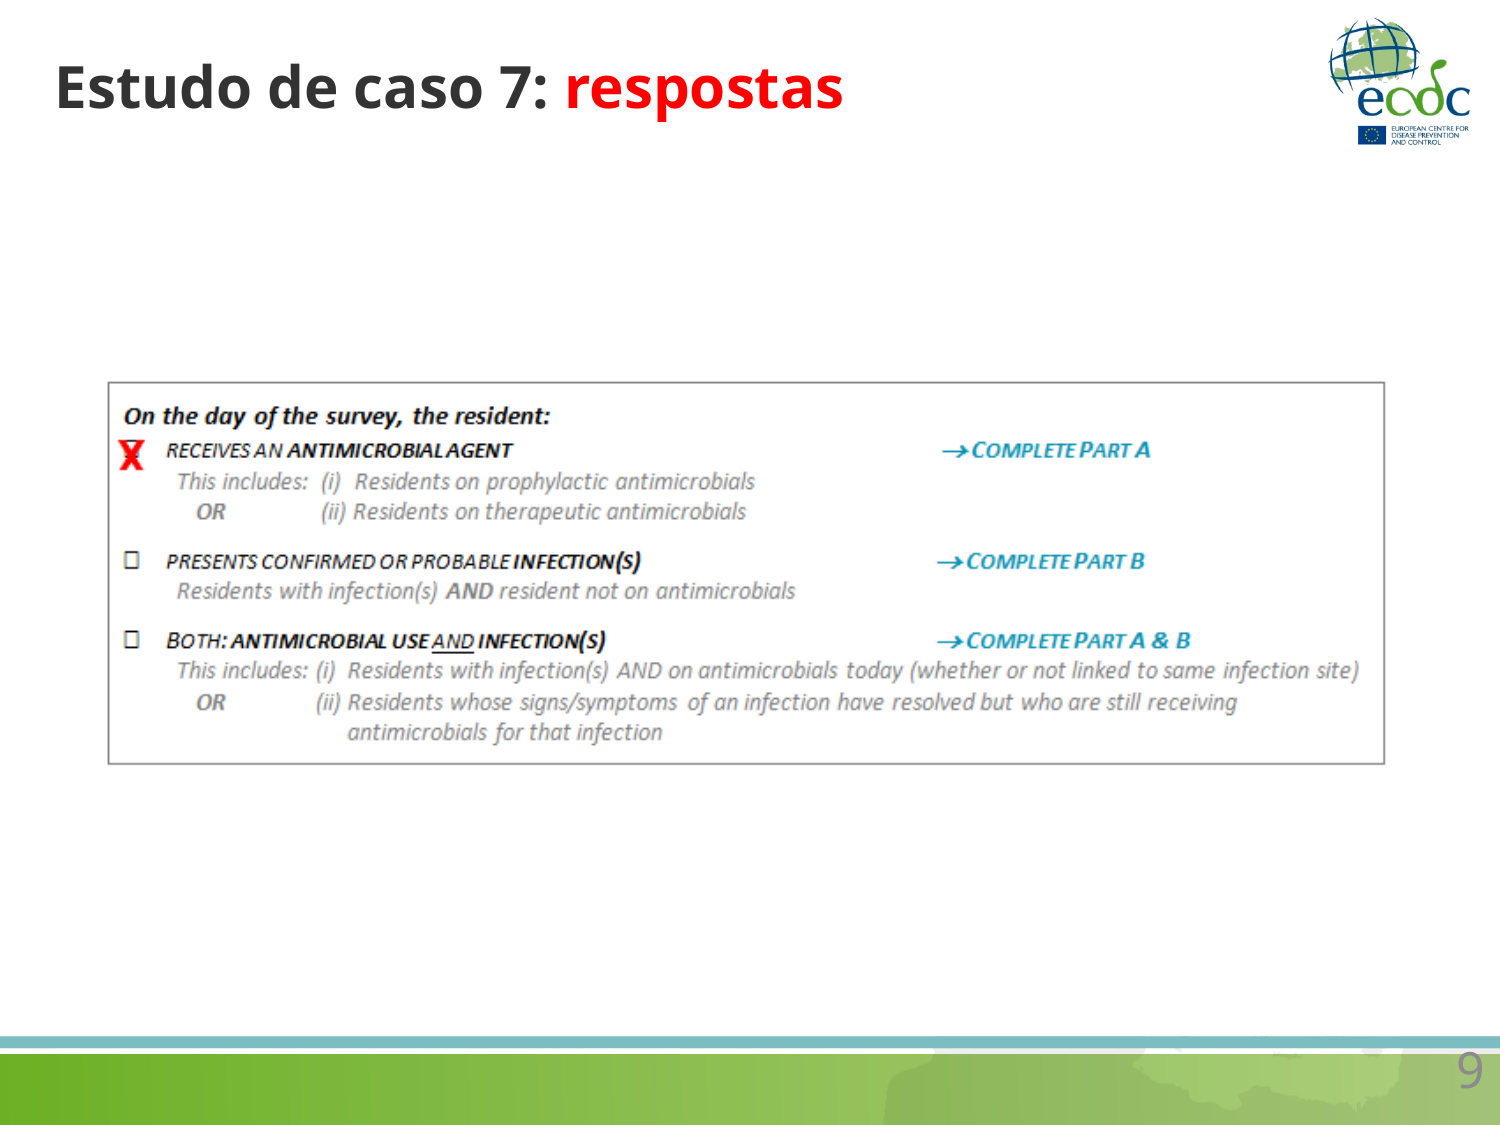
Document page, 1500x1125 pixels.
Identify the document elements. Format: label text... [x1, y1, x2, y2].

picture [0, 1036, 1500, 1125]
picture [100, 368, 1396, 774]
title Estudo de caso 7: respostas [54, 58, 1405, 152]
slide_number 9 [1149, 1042, 1500, 1103]
picture [1328, 17, 1473, 148]
